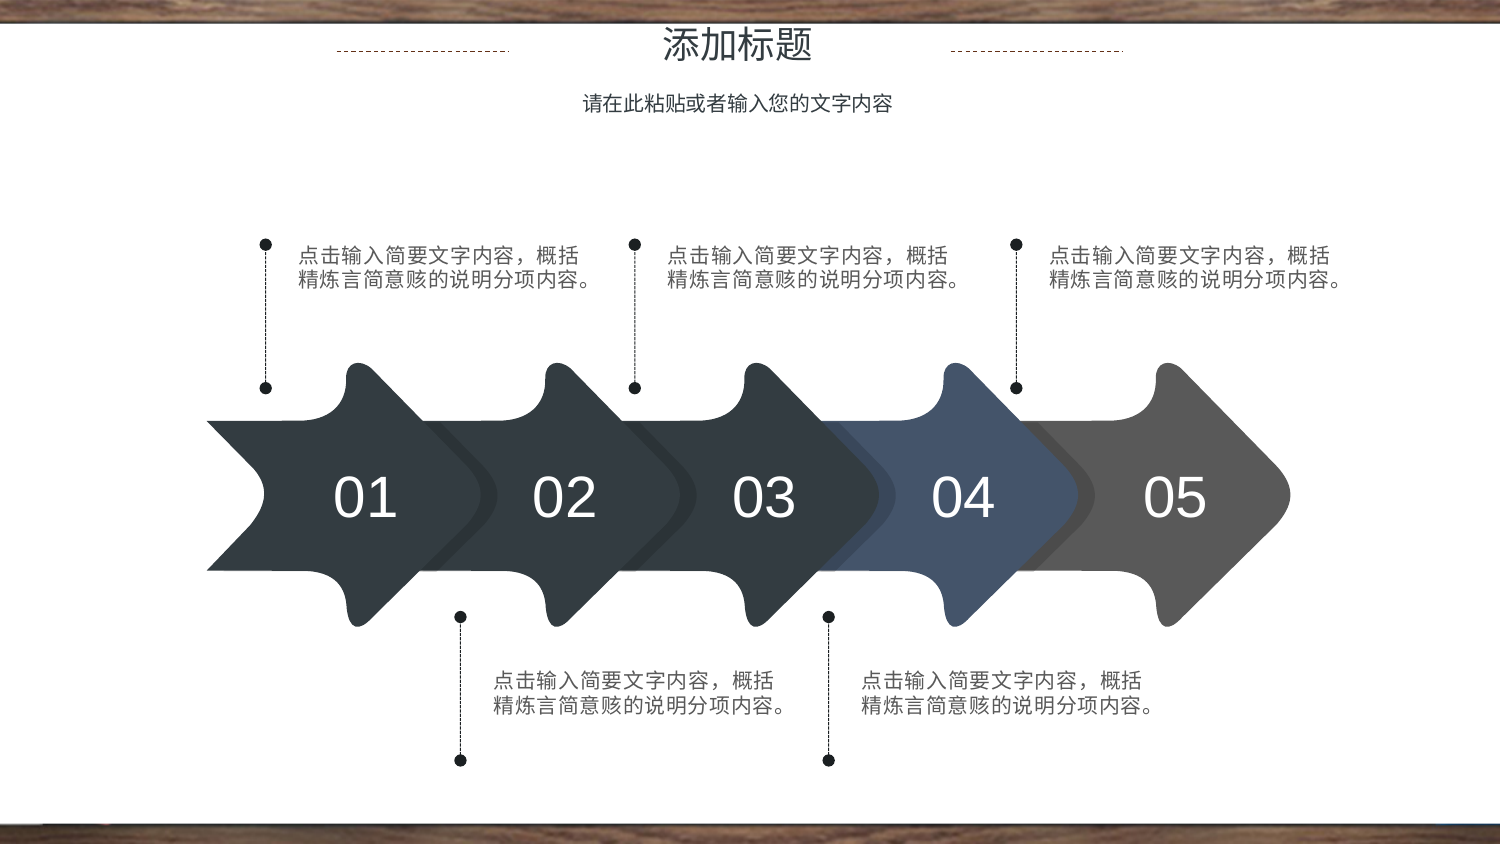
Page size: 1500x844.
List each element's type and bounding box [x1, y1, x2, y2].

text_box [697, 362, 896, 627]
text_box [896, 362, 1095, 627]
text_box [206, 362, 498, 627]
text_box [1095, 362, 1291, 627]
text_box [498, 362, 697, 627]
text_box [0, 0, 1500, 844]
